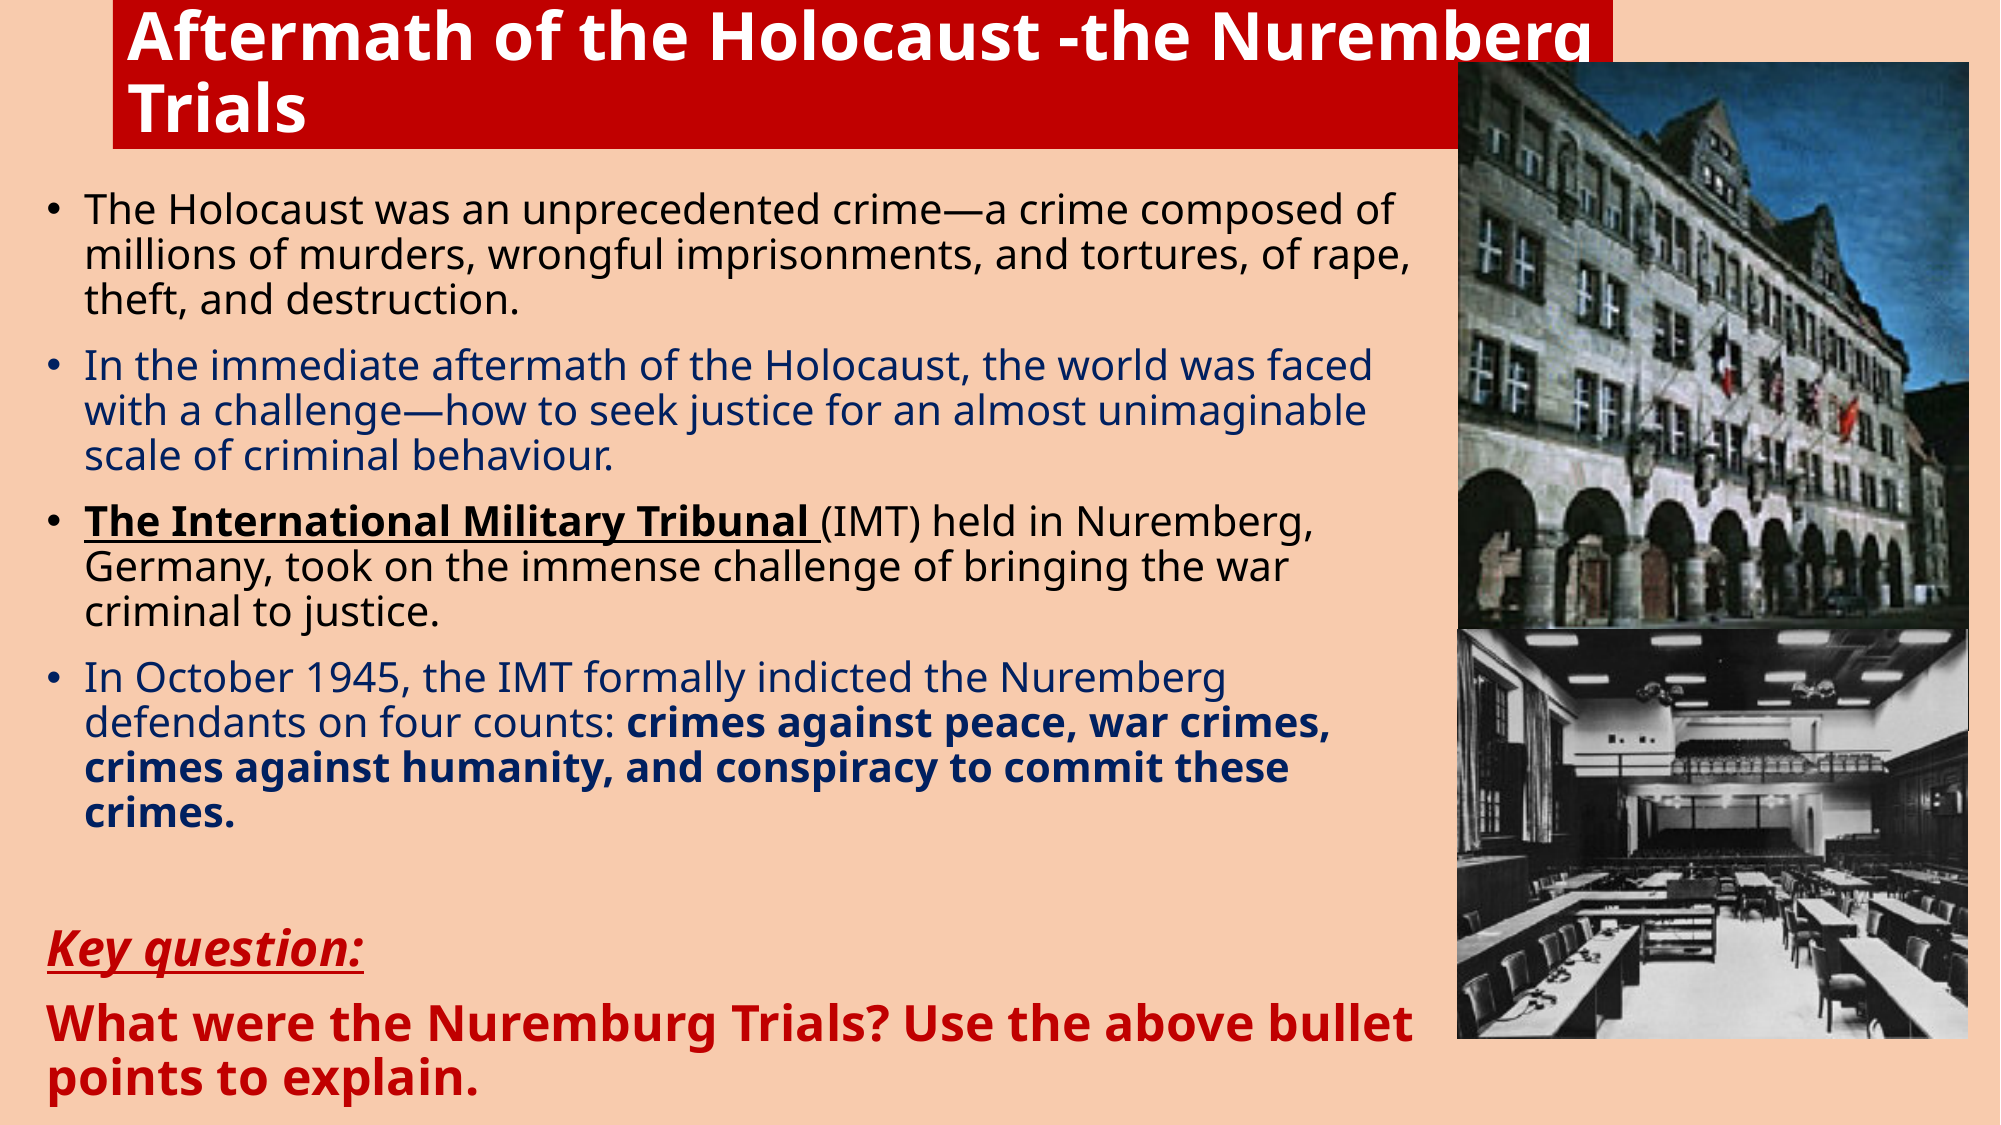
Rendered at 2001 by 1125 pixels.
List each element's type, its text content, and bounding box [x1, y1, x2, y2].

picture [1457, 62, 1969, 1039]
title Aftermath of the Holocaust -the Nuremberg Trials [112, 0, 1613, 149]
list The Holocaust was an unprecedented crime—a crime composed of millions of murders, wrongful imprisonments, and tortures, of rape, theft, and destruction. In the immediate aftermath of the Holocaust, the world was faced with a challenge—how to seek justice for an almost unimaginable scale of criminal behaviour. The International Military Tribunal (IMT) held in Nuremberg, Germany, took on the immense challenge of bringing the war criminal to justice. In October 1945, the IMT formally indicted the Nuremberg defendants on four counts: crimes against peace, war crimes, crimes against humanity, and conspiracy to commit these crimes. Key question: What were the Nuremburg Trials? Use the above bullet points to explain. [31, 181, 1456, 1125]
